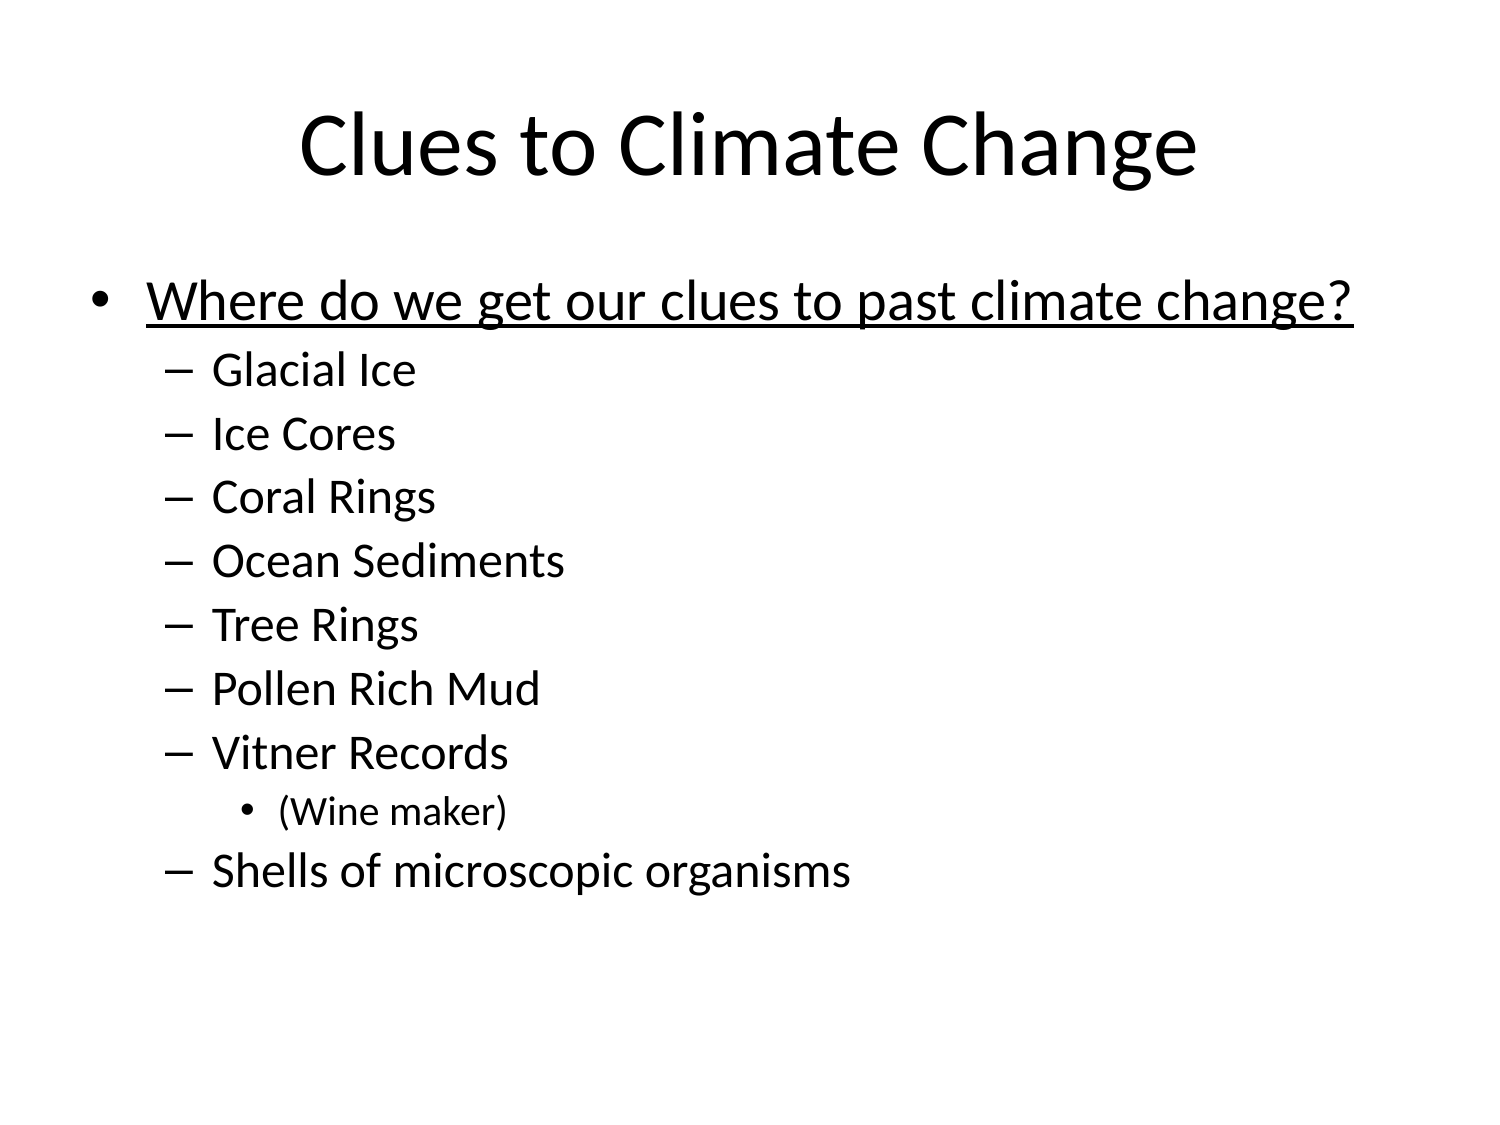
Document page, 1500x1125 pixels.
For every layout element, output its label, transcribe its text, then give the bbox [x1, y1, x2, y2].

list Where do we get our clues to past climate change? Glacial Ice Ice Cores Coral Rings Ocean Sediments Tree Rings Pollen Rich Mud Vitner Records (Wine maker) Shells of microscopic organisms [75, 262, 1425, 1005]
title Clues to Climate Change [75, 45, 1425, 233]
